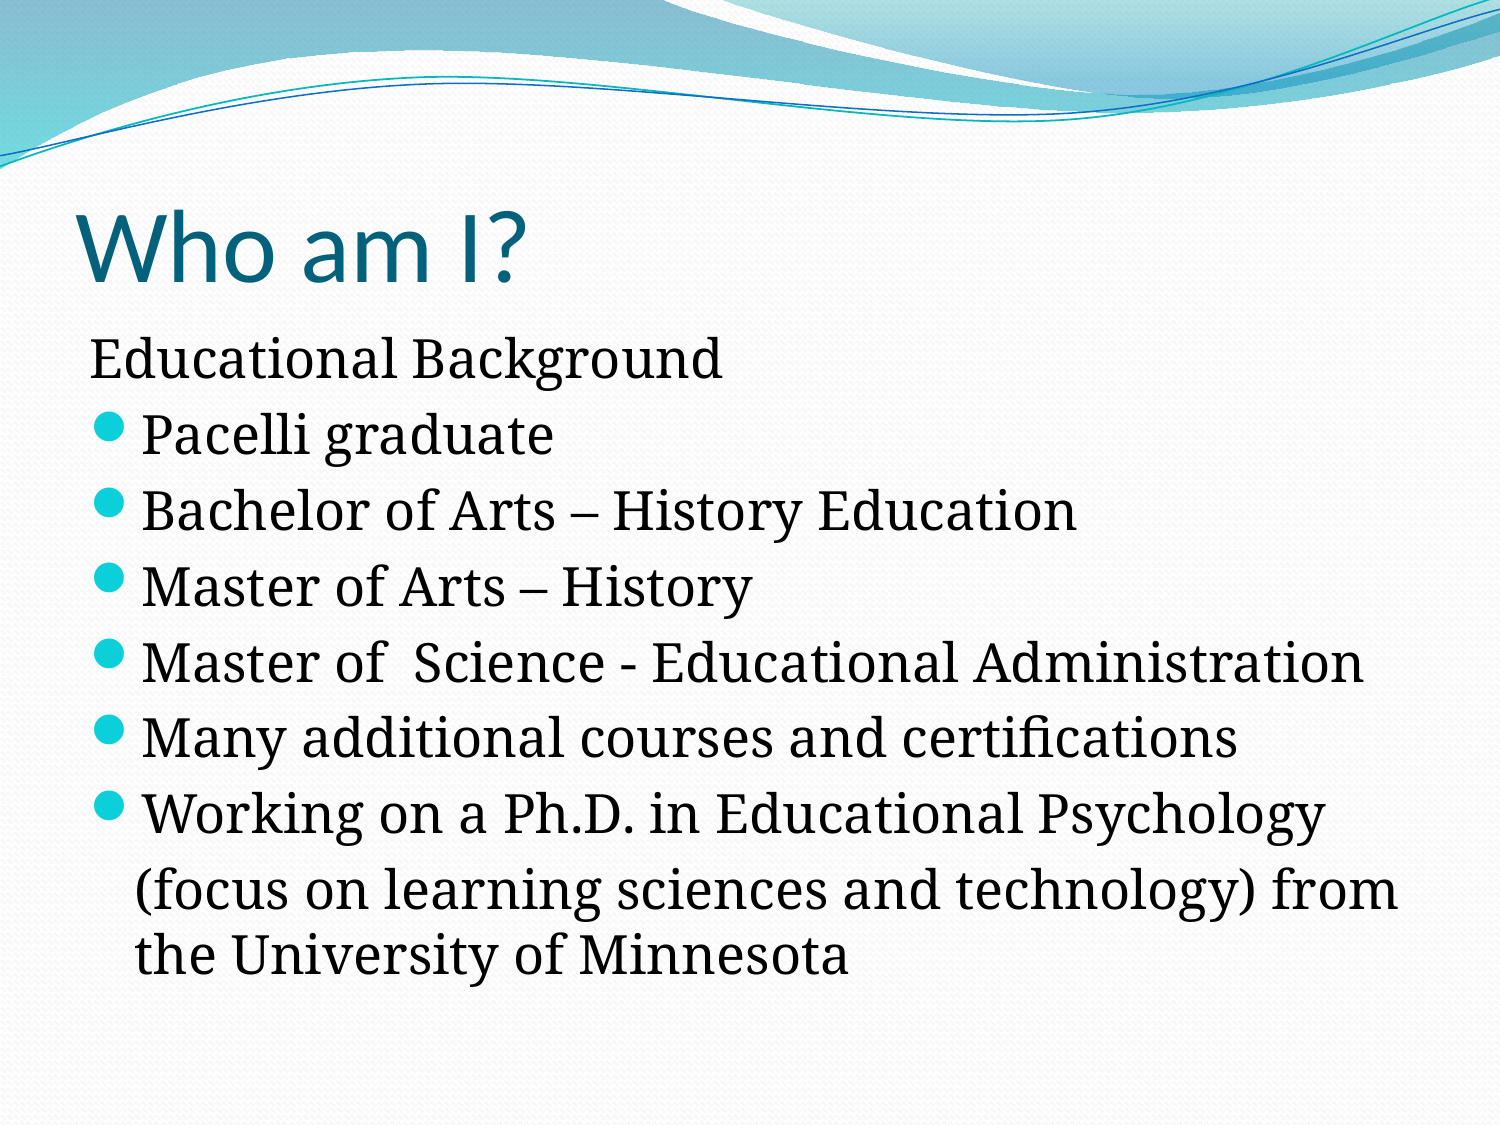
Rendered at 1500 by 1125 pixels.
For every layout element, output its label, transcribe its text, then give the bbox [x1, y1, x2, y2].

title Who am I? [75, 115, 1425, 303]
list Educational Background Pacelli graduate Bachelor of Arts – History Education Master of Arts – History Master of Science - Educational Administration Many additional courses and certifications Working on a Ph.D. in Educational Psychology (focus on learning sciences and technology) from the University of Minnesota [75, 317, 1425, 1038]
